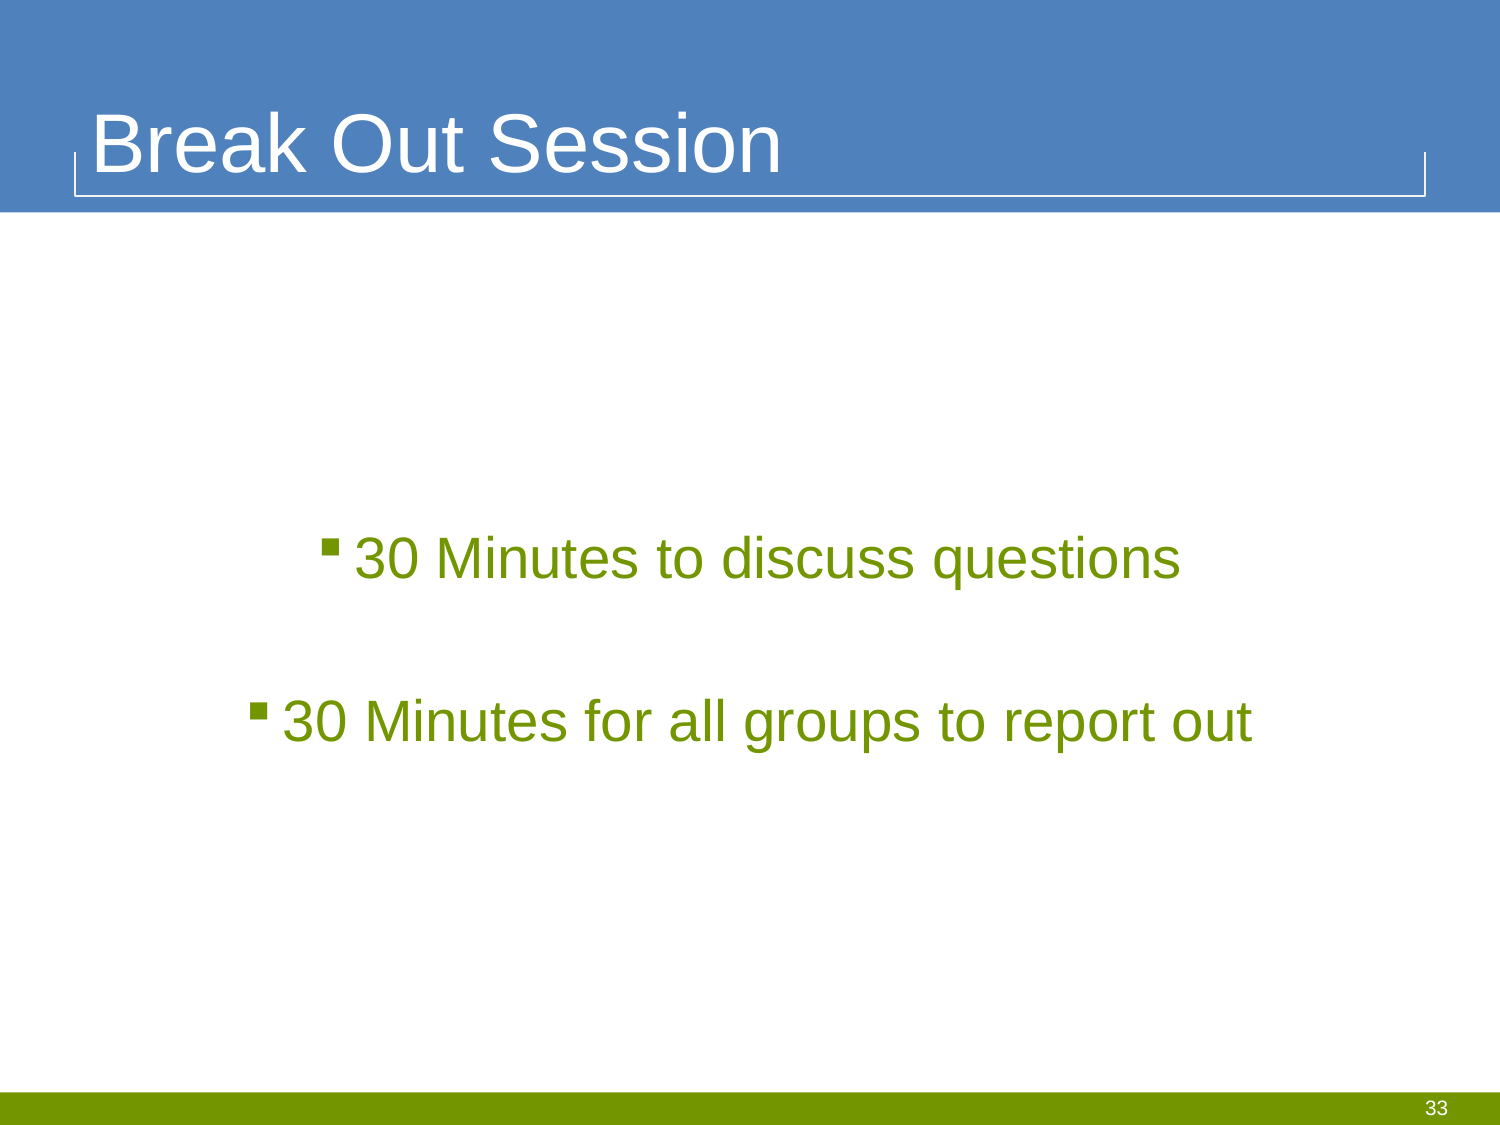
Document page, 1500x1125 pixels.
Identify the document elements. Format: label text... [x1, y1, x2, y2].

list 30 Minutes to discuss questions 30 Minutes for all groups to report out [74, 512, 1426, 1125]
title Break Out Session [74, 44, 1426, 233]
